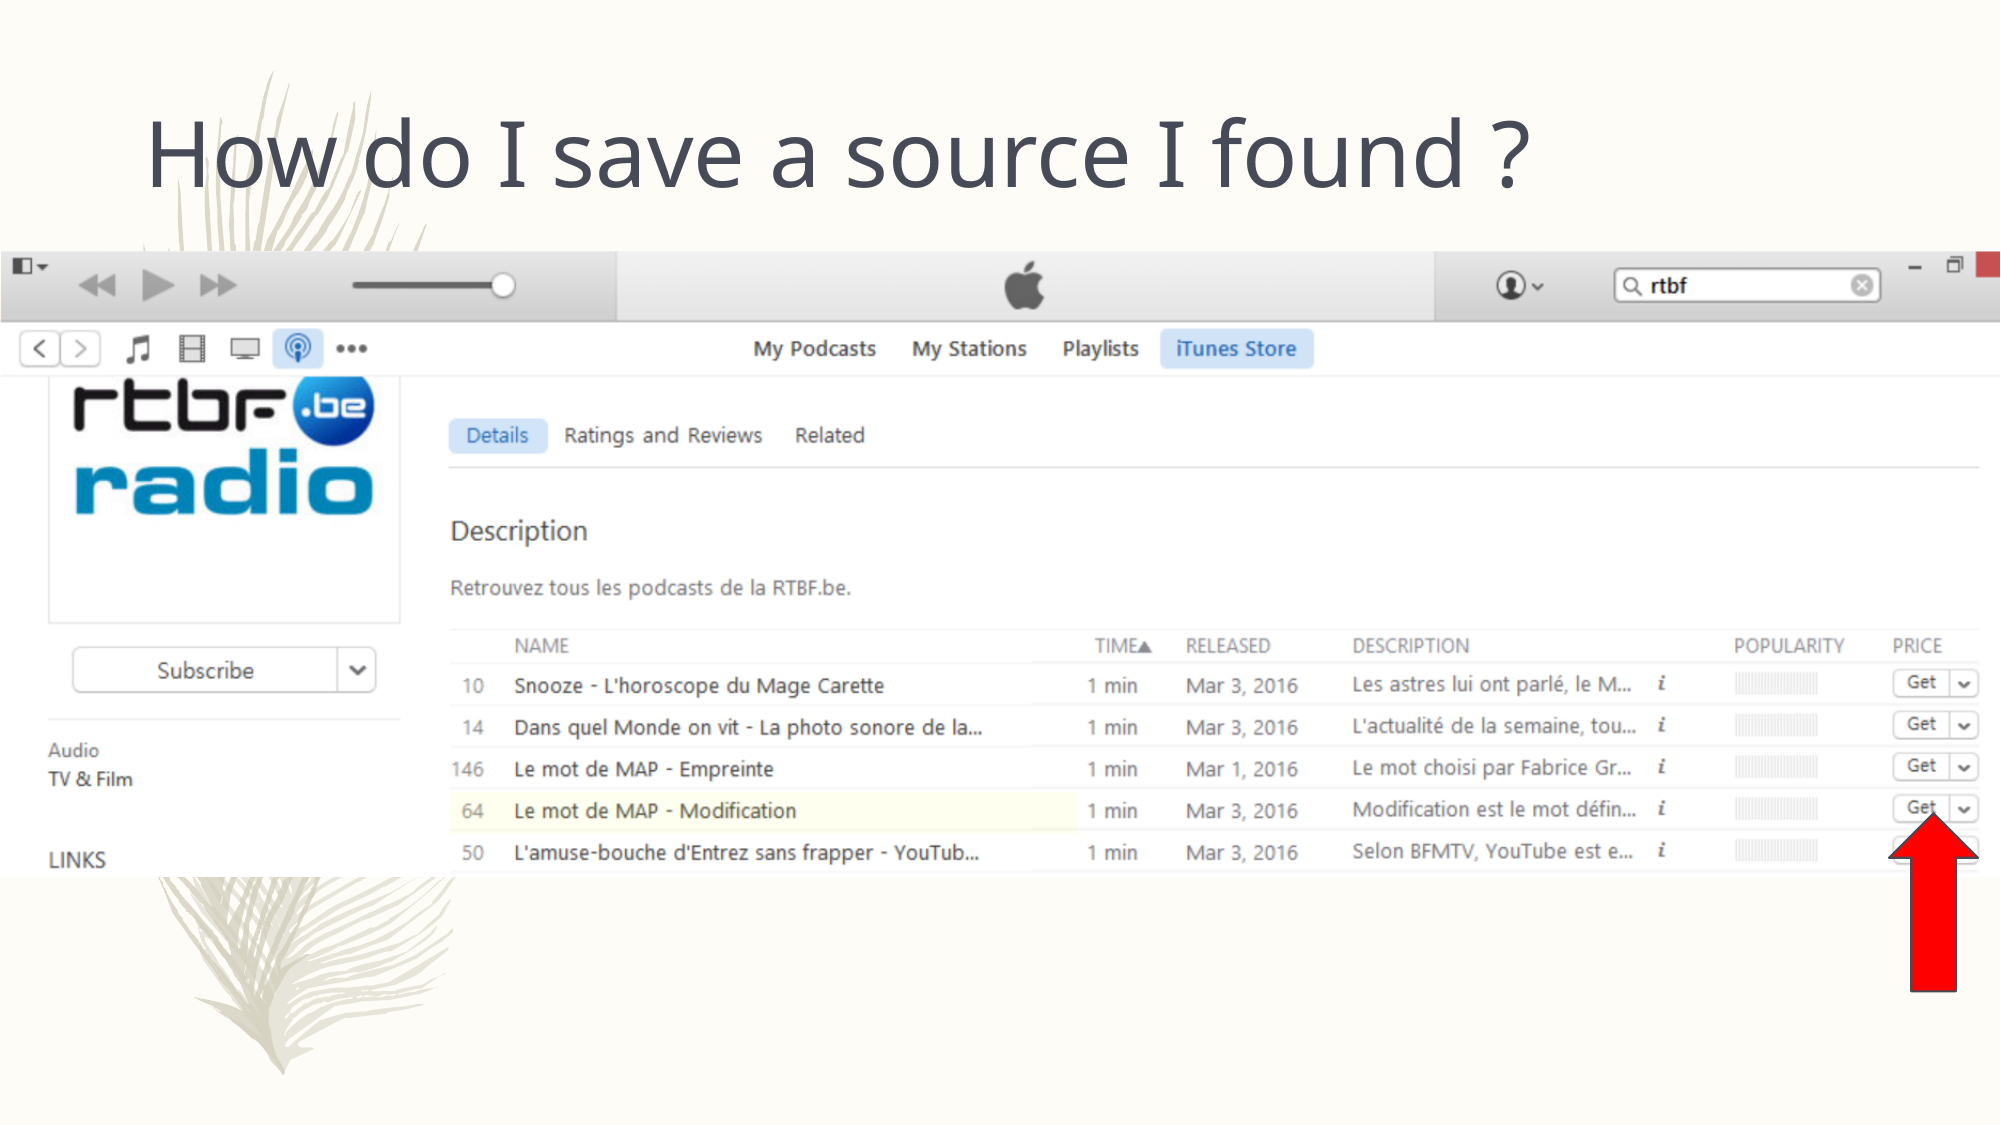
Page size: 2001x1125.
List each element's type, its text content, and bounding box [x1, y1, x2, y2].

text_box How do I save a source I found ? [129, 93, 1920, 251]
text_box [1910, 877, 1957, 993]
picture [0, 251, 2000, 877]
